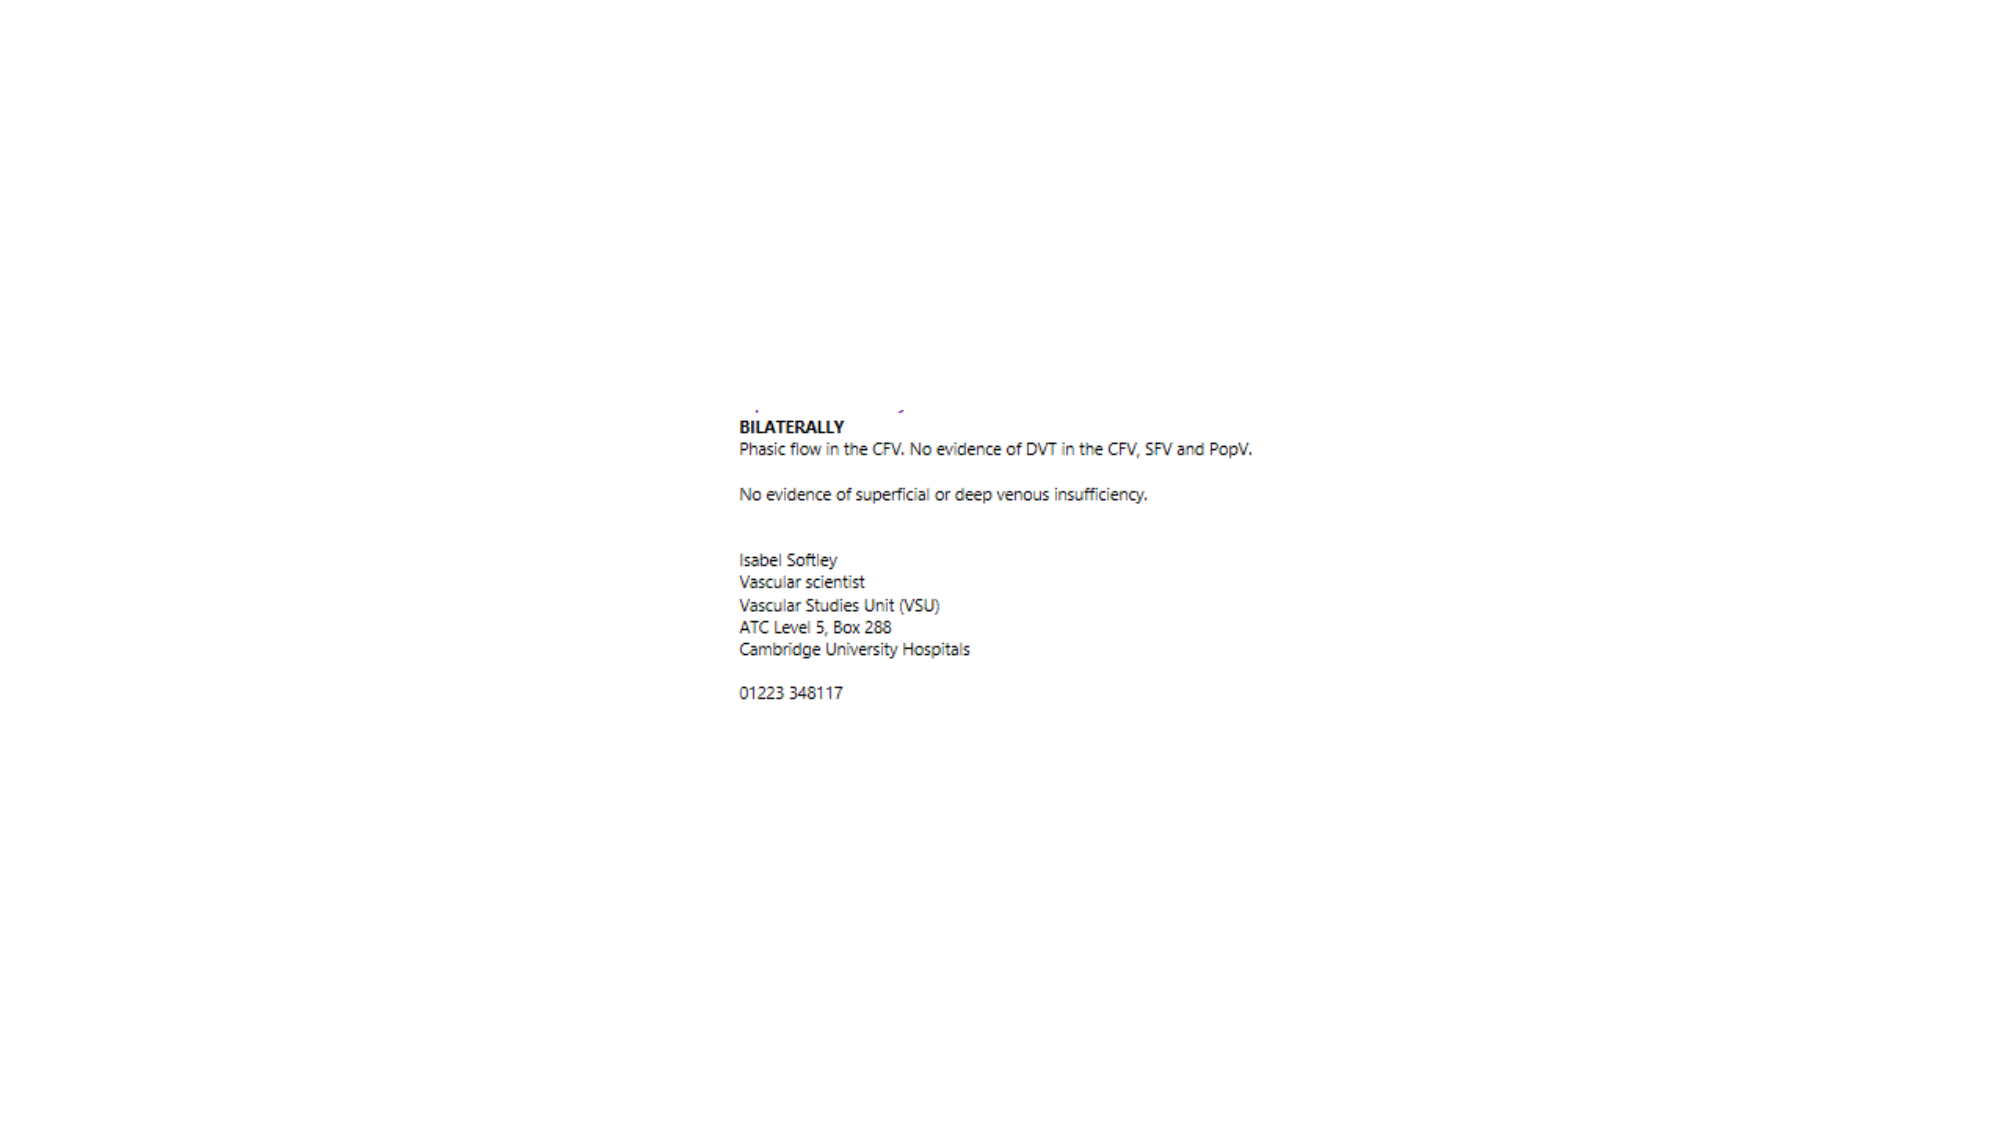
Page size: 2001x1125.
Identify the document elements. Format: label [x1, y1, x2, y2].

picture [728, 410, 1272, 715]
